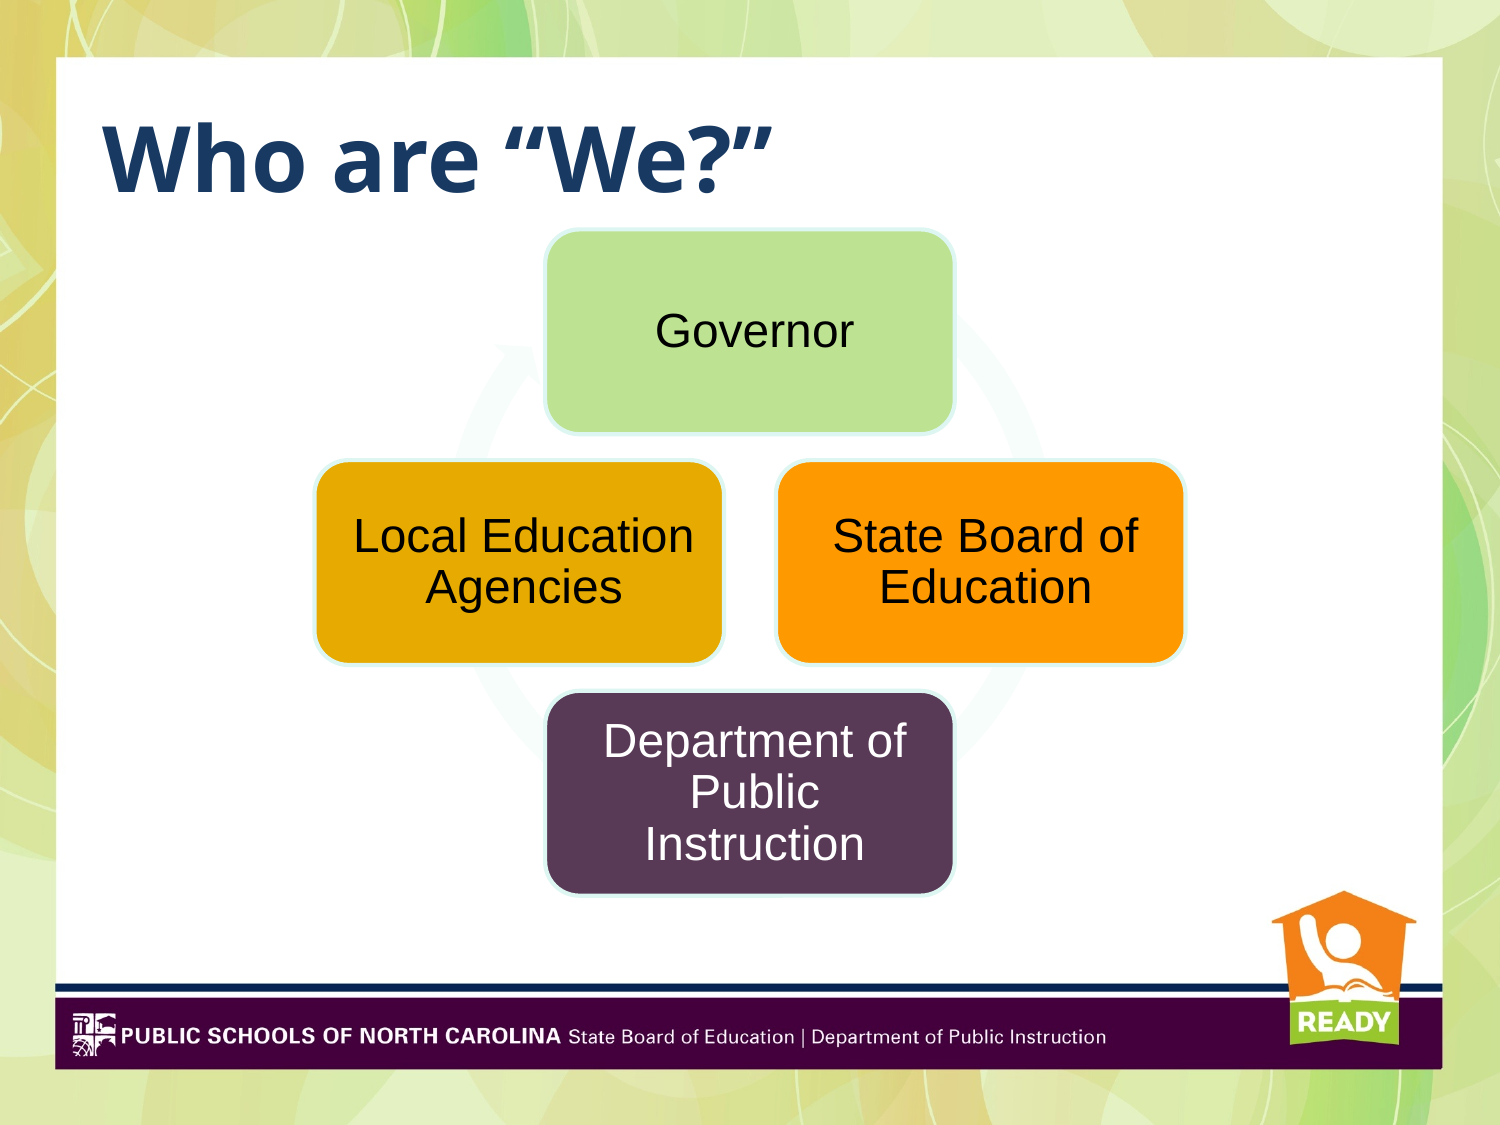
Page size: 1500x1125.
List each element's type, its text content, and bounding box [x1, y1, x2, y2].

title Who are “We?” [87, 137, 1413, 263]
picture [0, 0, 1500, 1125]
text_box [249, 228, 1251, 897]
